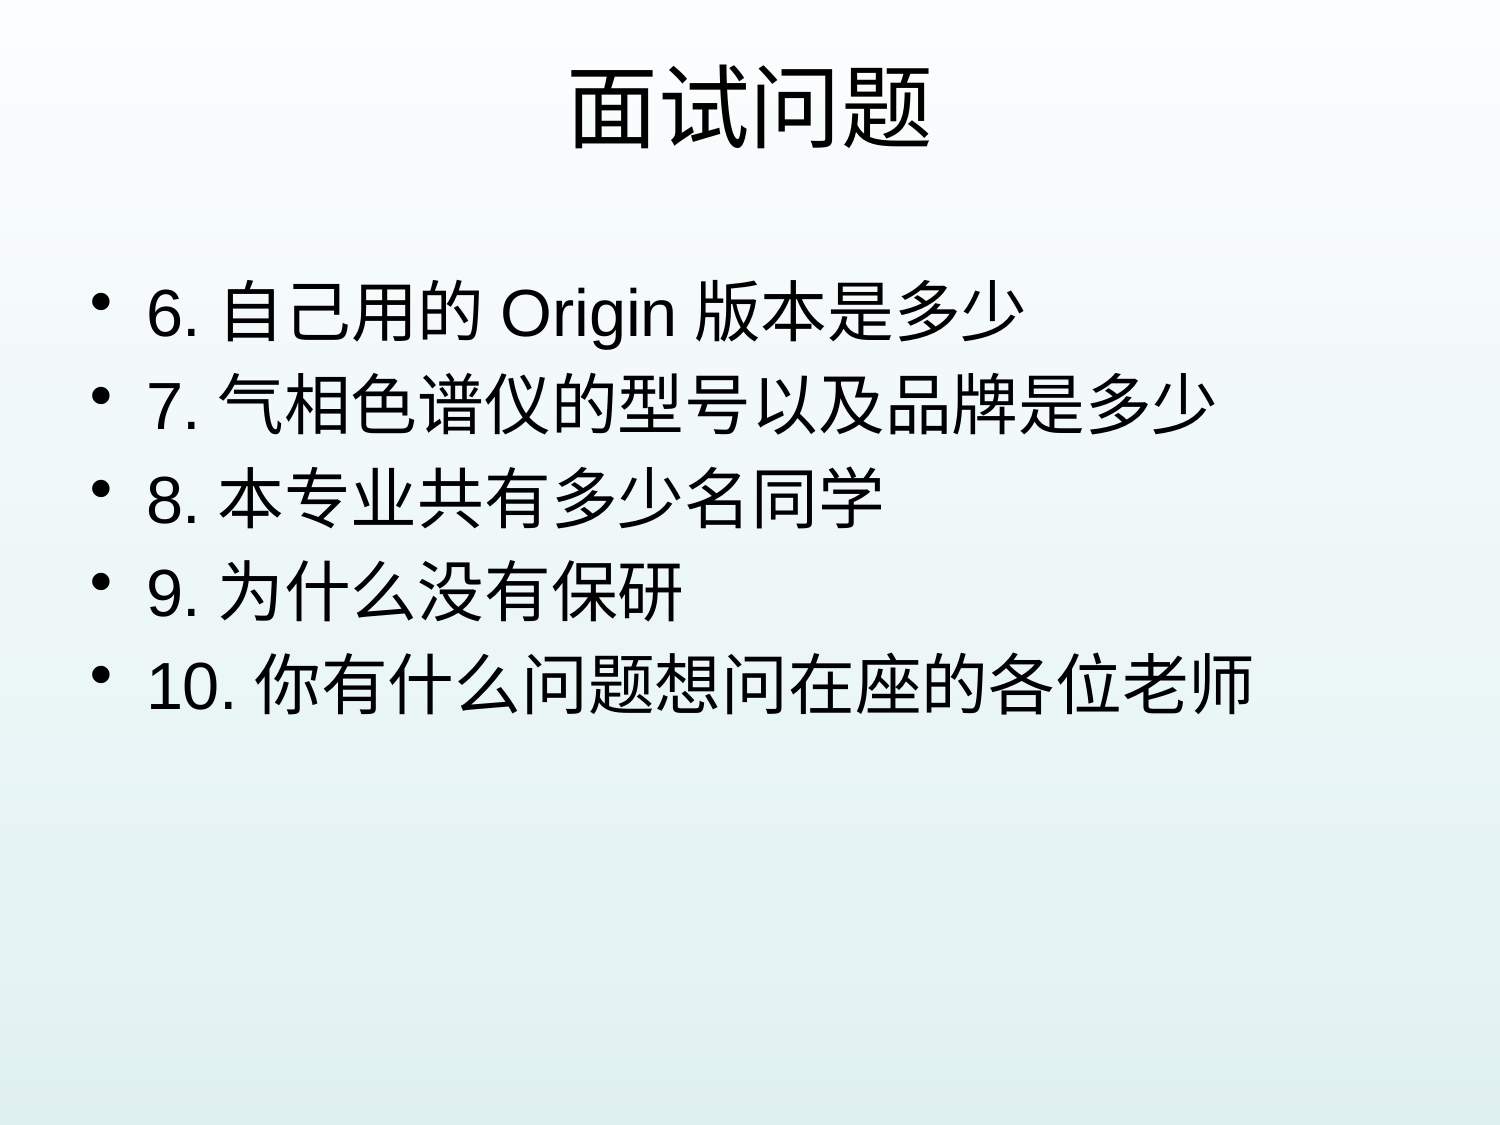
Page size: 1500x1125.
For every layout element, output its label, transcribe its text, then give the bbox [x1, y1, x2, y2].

list 6.自己用的Origin版本是多少 7.气相色谱仪的型号以及品牌是多少 8.本专业共有多少名同学 9.为什么没有保研 10.你有什么问题想问在座的各位老师 [74, 262, 1426, 1006]
title 面试问题 [74, 44, 1426, 166]
